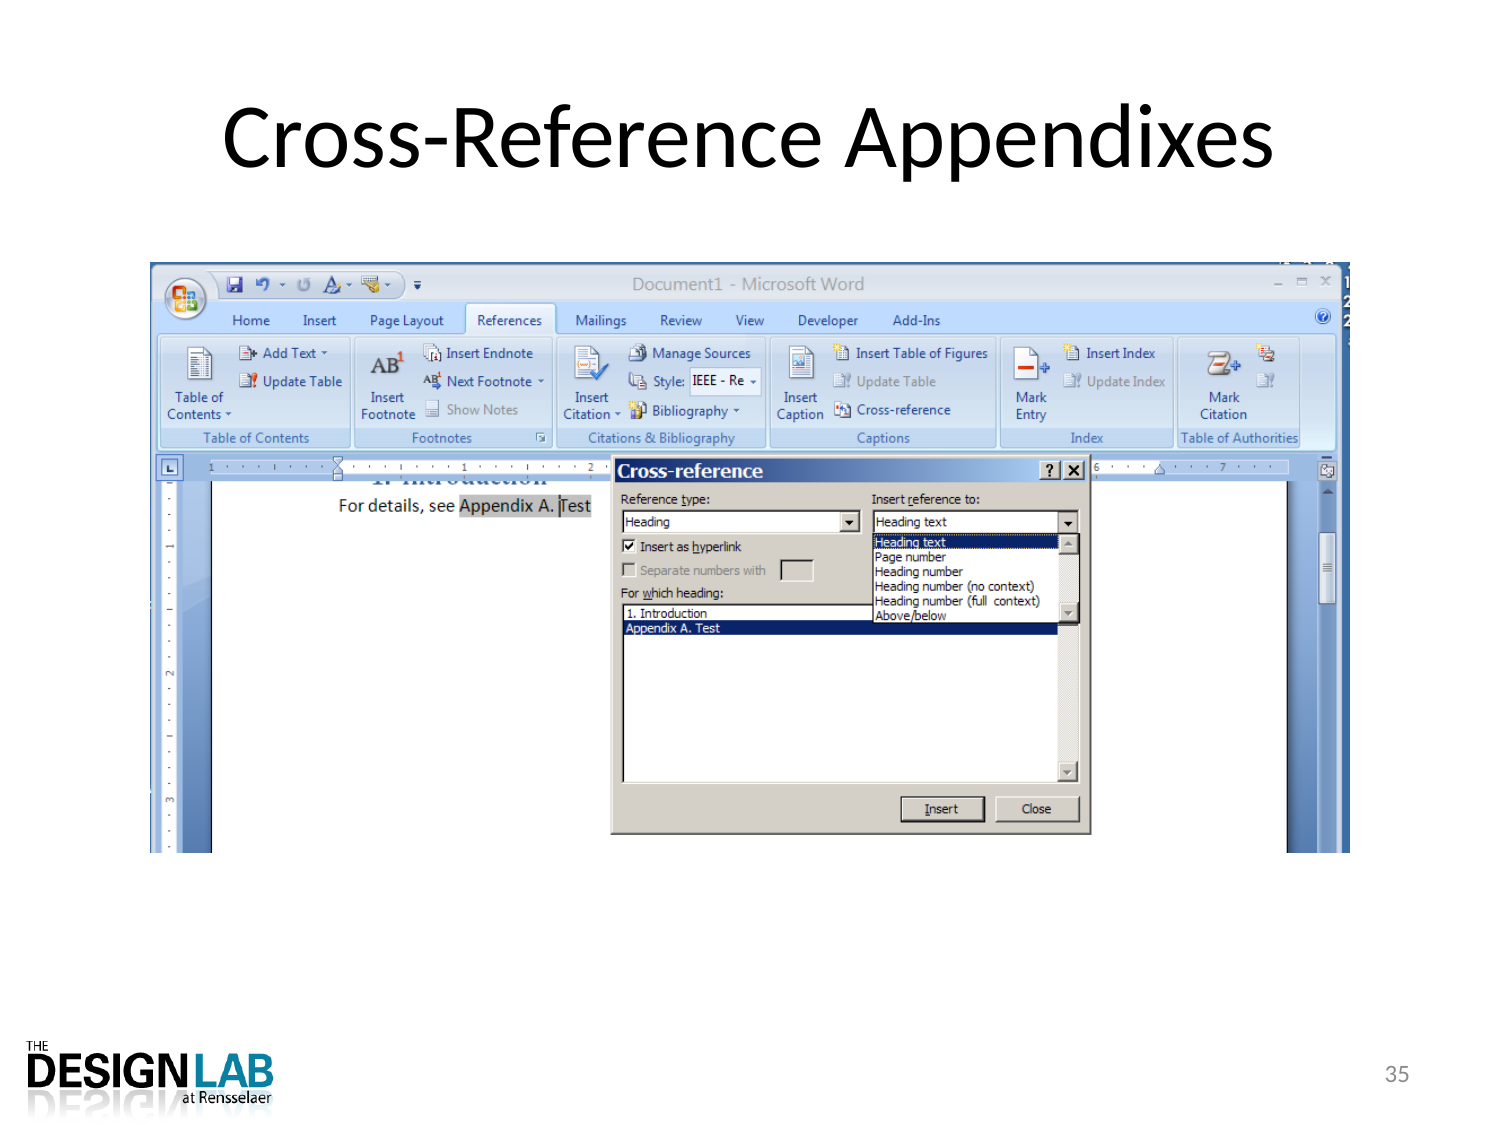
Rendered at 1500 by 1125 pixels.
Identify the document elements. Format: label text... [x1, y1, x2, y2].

title Cross-Reference Appendixes [75, 37, 1425, 225]
picture [24, 1037, 275, 1125]
slide_number 35 [1074, 1042, 1425, 1103]
picture [149, 262, 1351, 854]
